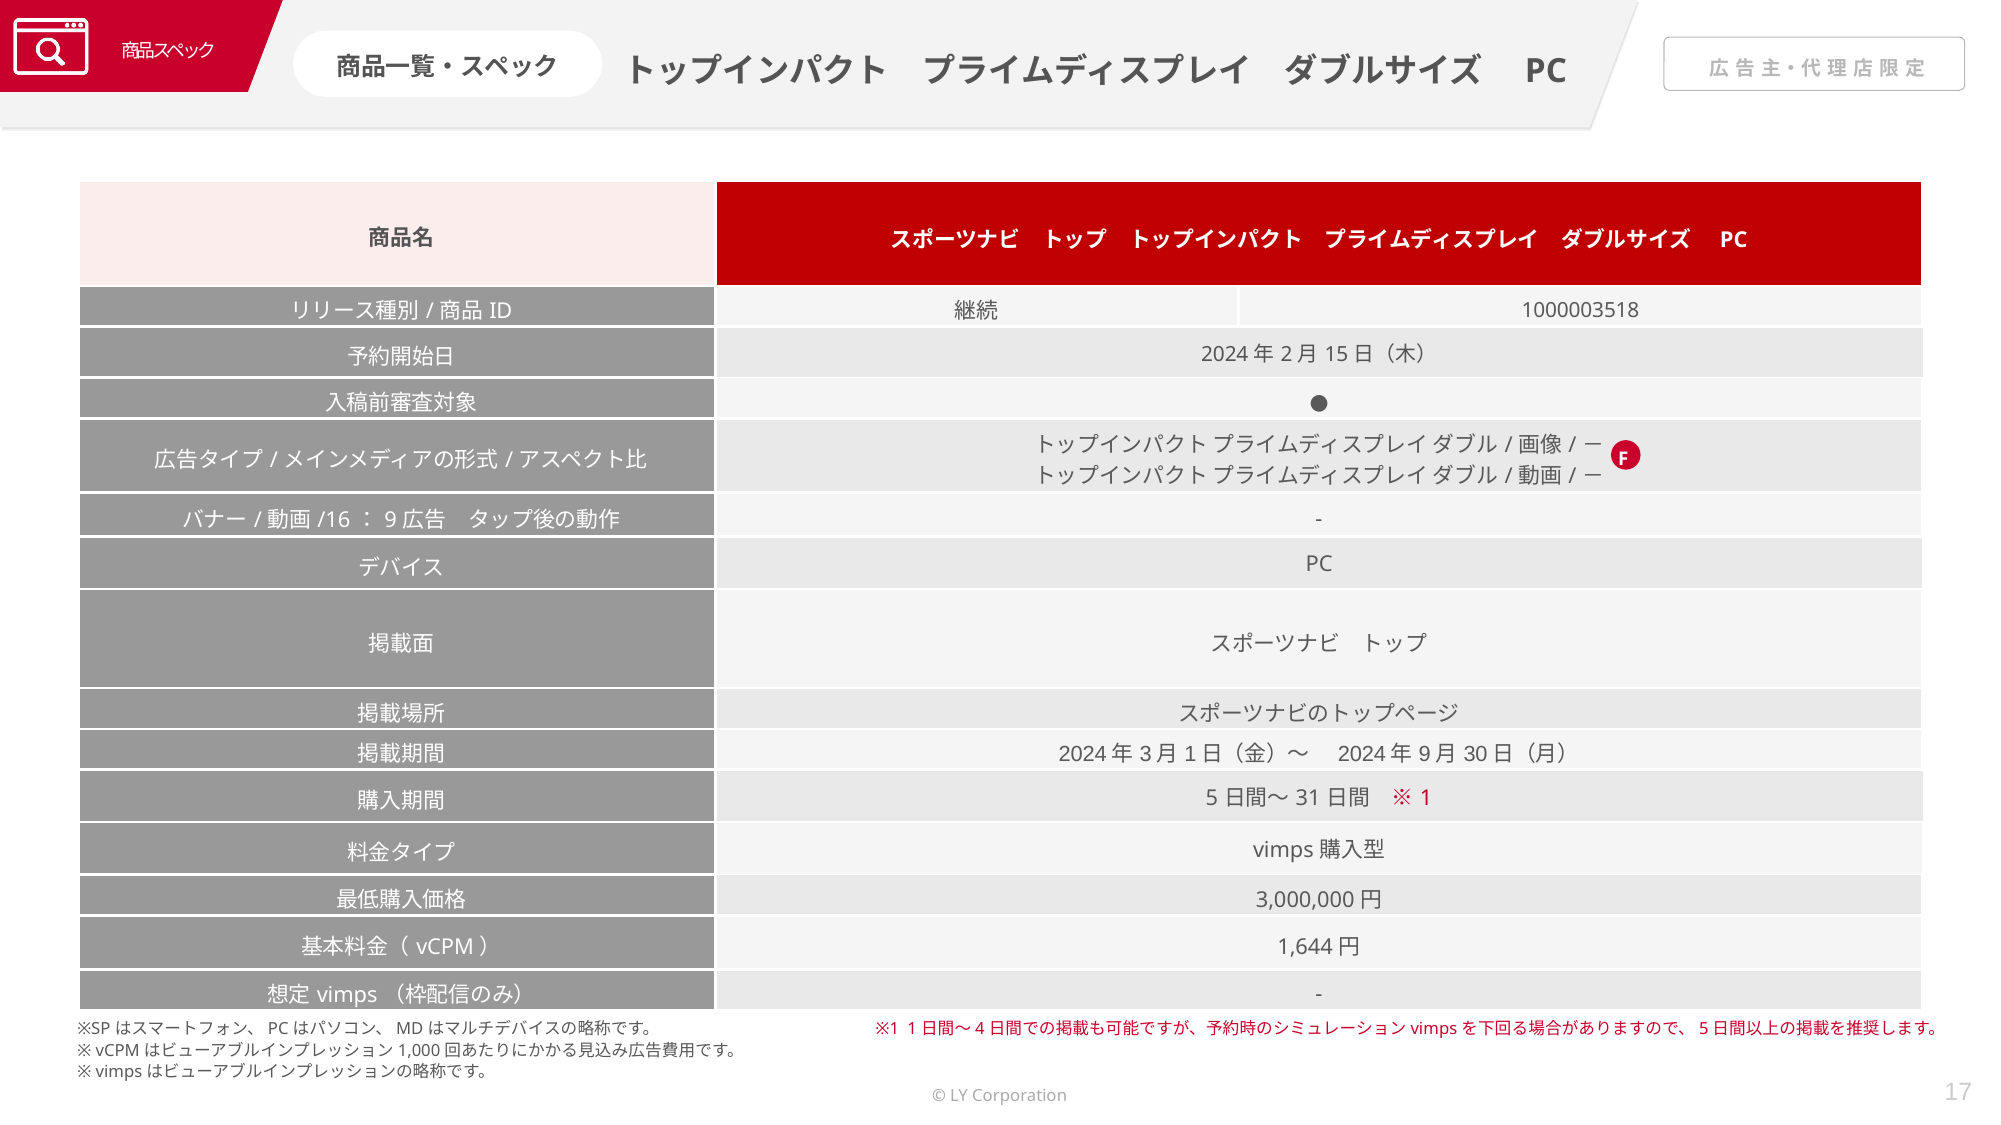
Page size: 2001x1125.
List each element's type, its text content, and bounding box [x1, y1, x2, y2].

table_cell 最低購入価格 [80, 876, 714, 914]
picture [8, 4, 92, 87]
table_cell 2024年2月15日（木） [717, 328, 1923, 377]
table_cell ● [717, 378, 1921, 417]
table_cell デバイス [80, 538, 714, 588]
table_cell スポーツナビのトップページ [717, 689, 1921, 728]
table_cell 掲載面 [80, 590, 714, 687]
table_cell 料金タイプ [80, 823, 714, 873]
table_cell - [717, 971, 1921, 1009]
text_box ※1 1日間～4日間での掲載も可能ですが、予約時のシミュレーションvimpsを下回る場合がありますので、5日間以上の掲載を推奨します。 [875, 1015, 1946, 1038]
list トップインパクト プライムディスプレイ ダブルサイズ PC [623, 41, 1959, 97]
table_cell 1000003518 [1240, 287, 1921, 325]
table_cell 継続 [717, 287, 1237, 325]
table_cell vimps購入型 [717, 823, 1922, 874]
table_cell PC [717, 538, 1922, 588]
text_box ※SPはスマートフォン、PCはパソコン、MDはマルチデバイスの略称です。 ※ vCPMはビューアブルインプレッション1,000回あたりにかかる見込み広告費用です。 ※ vimpsはビューアブルインプレッションの略称です。 [77, 1015, 748, 1104]
list 商品スペック [97, 13, 240, 81]
table_cell リリース種別/商品ID [80, 287, 714, 325]
table_cell 1,644円 [717, 917, 1921, 968]
table_cell 想定vimps（枠配信のみ） [80, 971, 714, 1009]
table_cell - [717, 494, 1921, 535]
text_box 商品一覧・スペック [291, 28, 605, 100]
table_cell 基本料金（vCPM） [80, 917, 714, 968]
table_cell 入稿前審査対象 [80, 379, 714, 417]
table_cell 予約開始日 [80, 328, 714, 376]
table_cell トップインパクト プライムディスプレイ ダブル/画像/－ トップインパクト プライムディスプレイ ダブル/動画/－ [717, 420, 1921, 491]
table_cell 2024年3月1日（金）～ 2024年9月30日（月） [717, 730, 1921, 768]
table_cell スポーツナビ トップ [717, 590, 1921, 687]
table_cell 広告タイプ/メインメディアの形式/アスペクト比 [80, 420, 714, 491]
table_cell 5日間～31日間 ※1 [717, 771, 1923, 821]
table_cell 掲載場所 [80, 689, 714, 728]
text_box F [1611, 440, 1641, 470]
table_header 商品名 [80, 182, 714, 285]
table_cell バナー/動画/16：9広告 タップ後の動作 [80, 494, 714, 535]
table_cell 購入期間 [80, 771, 714, 821]
table_cell 掲載期間 [80, 730, 714, 768]
table_header スポーツナビ トップ トップインパクト プライムディスプレイ ダブルサイズ PC [717, 182, 1921, 285]
table_cell 3,000,000円 [717, 875, 1921, 914]
